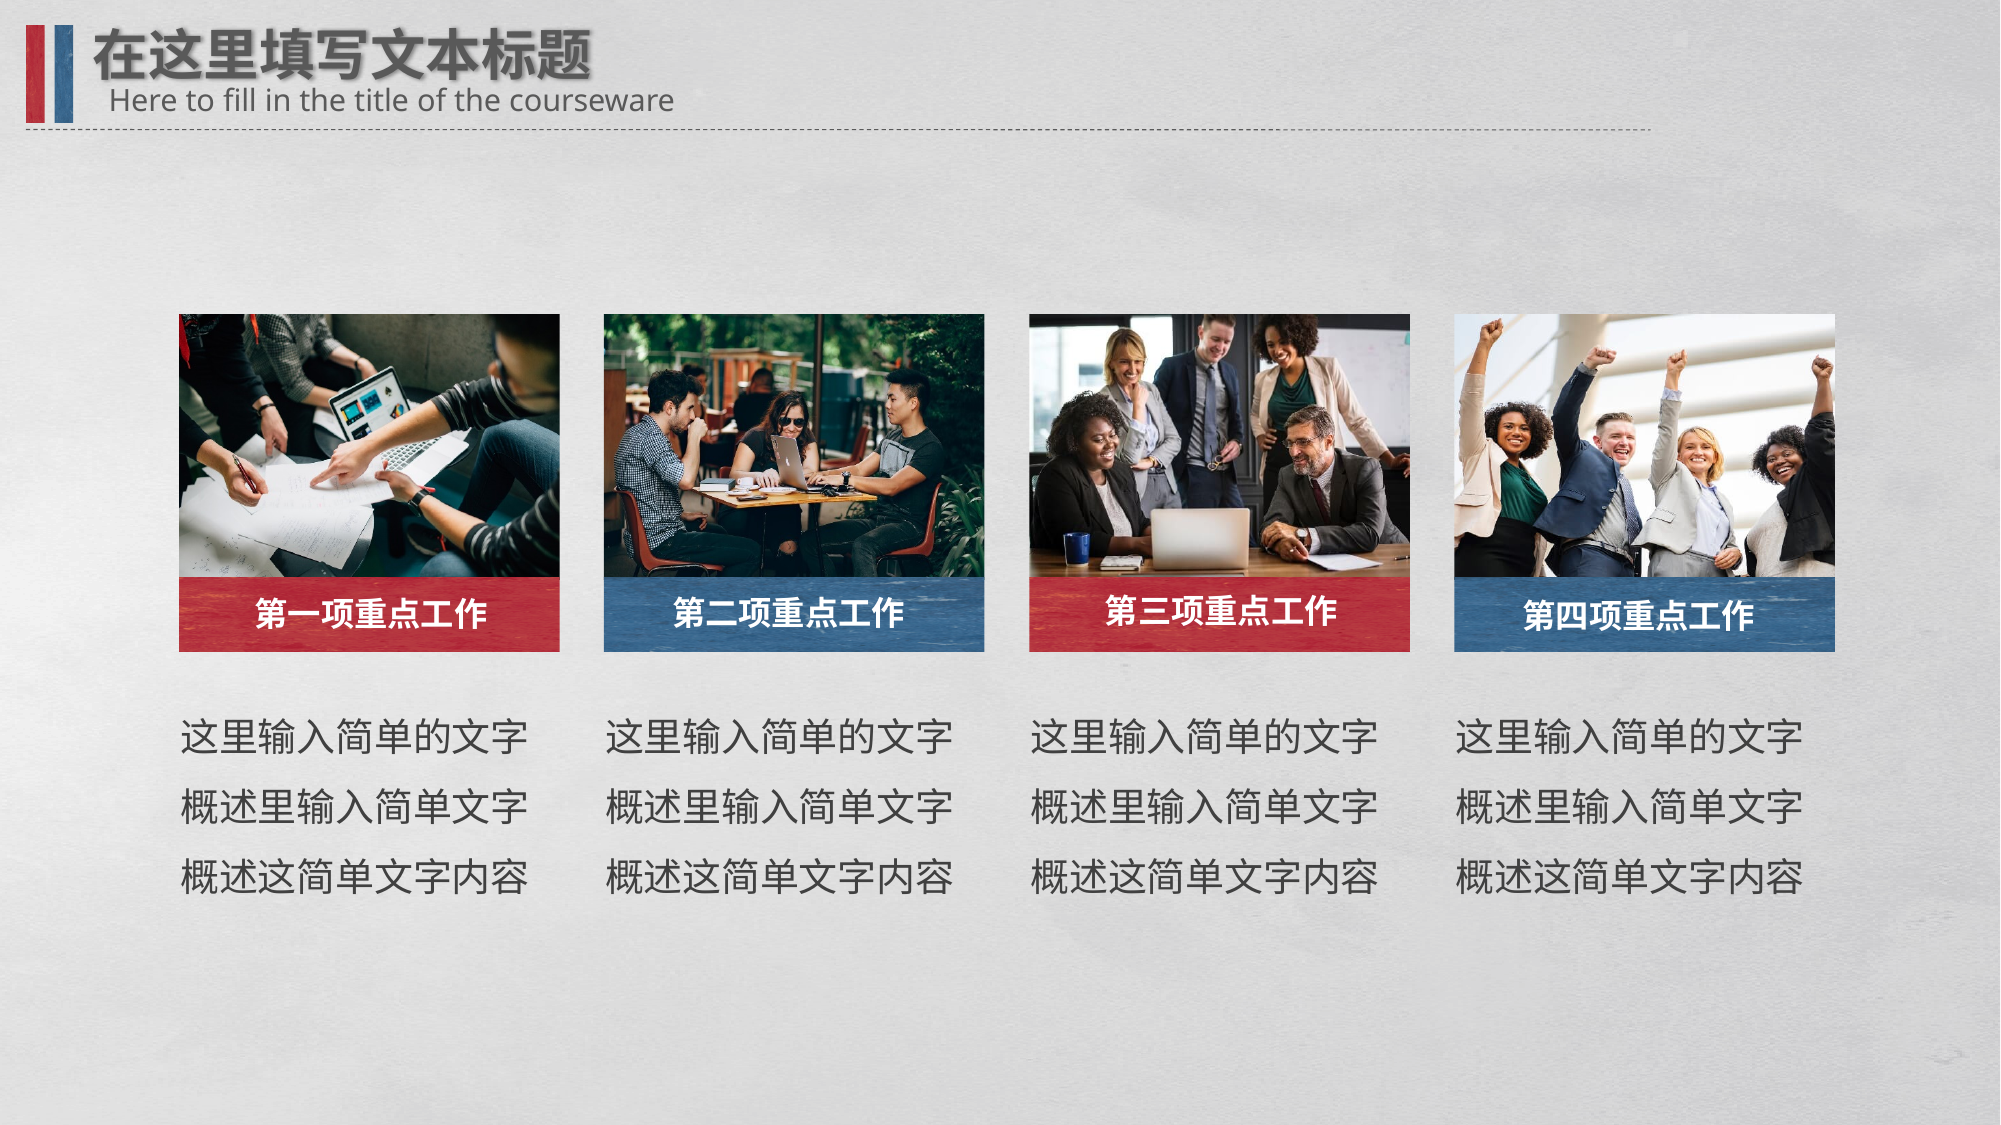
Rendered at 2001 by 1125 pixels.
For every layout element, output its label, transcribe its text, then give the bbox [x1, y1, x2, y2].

text_box [54, 25, 74, 124]
text_box [603, 314, 985, 577]
text_box 这里输入简单的文字概述里输入简单文字概述这简单文字内容 [1440, 681, 1854, 907]
text_box Here to fill in the title of the courseware [93, 73, 690, 125]
picture [0, 0, 2001, 1125]
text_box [603, 577, 985, 652]
text_box [25, 25, 46, 124]
text_box 这里输入简单的文字概述里输入简单文字概述这简单文字内容 [1015, 681, 1429, 907]
text_box 这里输入简单的文字概述里输入简单文字概述这简单文字内容 [165, 681, 578, 907]
text_box [1029, 314, 1410, 577]
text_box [179, 577, 560, 652]
text_box 这里输入简单的文字概述里输入简单文字概述这简单文字内容 [589, 681, 1003, 907]
text_box [1454, 314, 1835, 577]
text_box 在这里填写文本标题 [78, 12, 787, 95]
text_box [1454, 577, 1835, 652]
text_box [1029, 577, 1410, 652]
text_box [179, 314, 560, 577]
